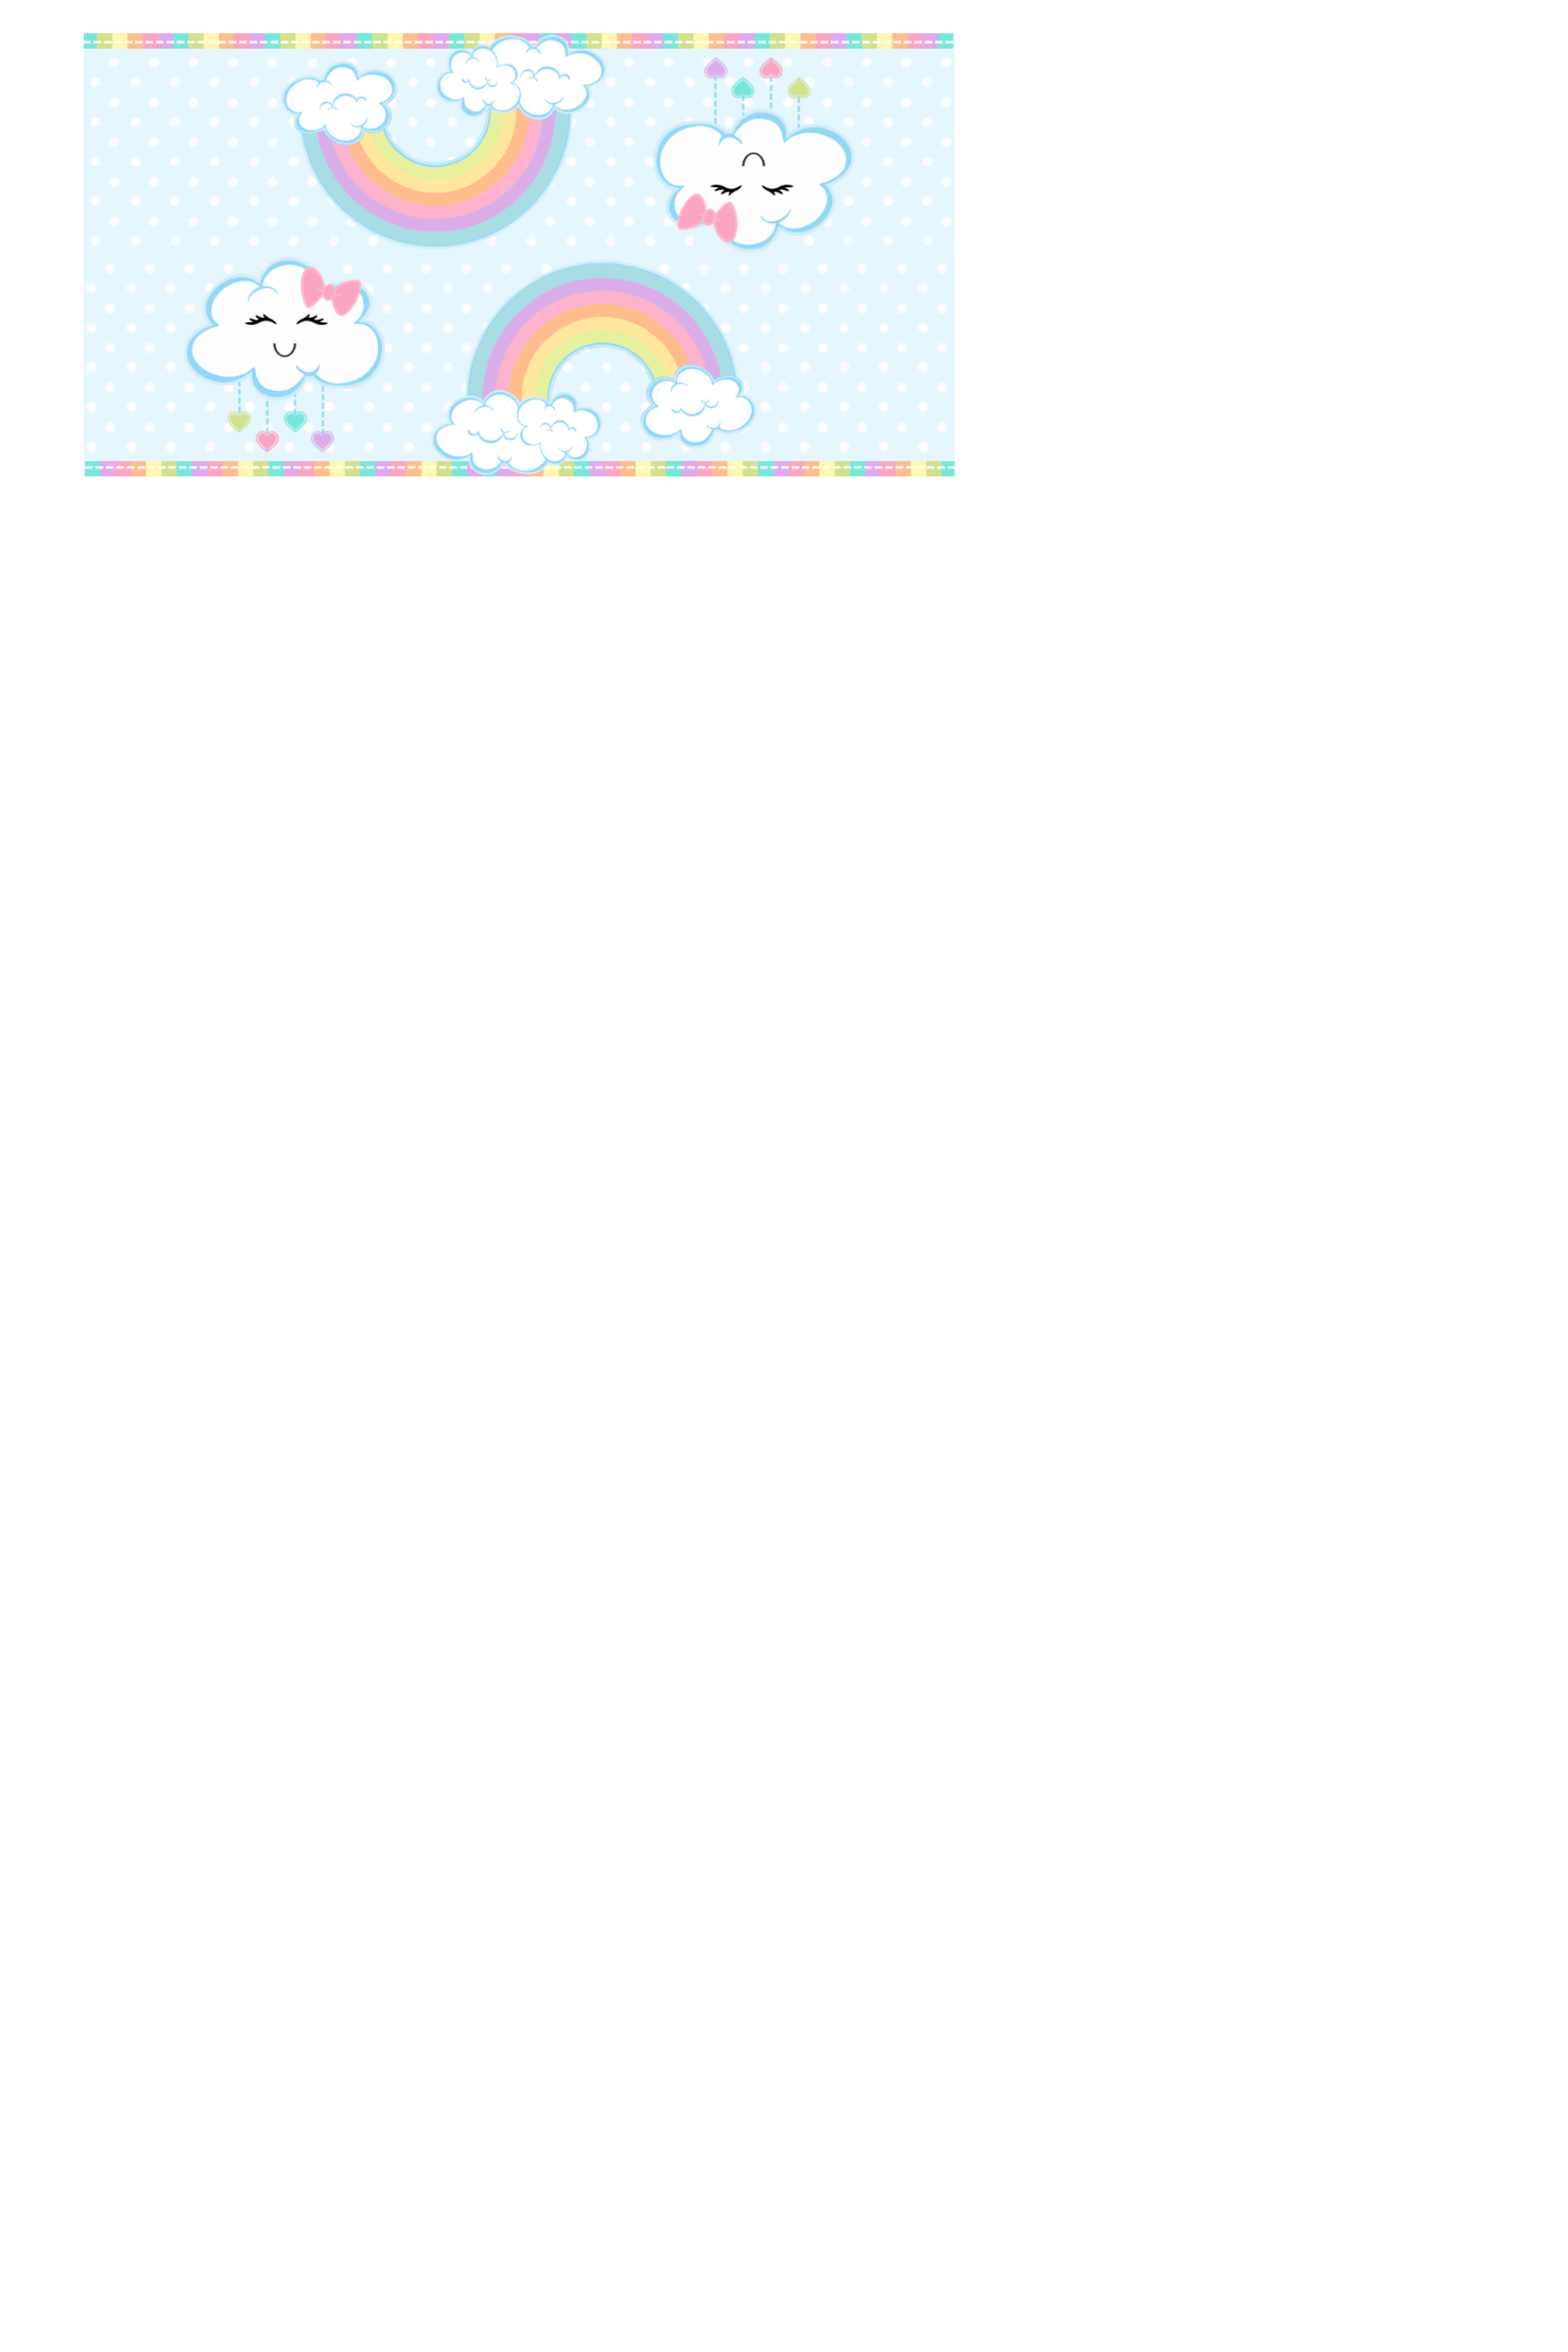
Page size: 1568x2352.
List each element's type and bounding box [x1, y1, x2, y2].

picture [84, 33, 955, 476]
